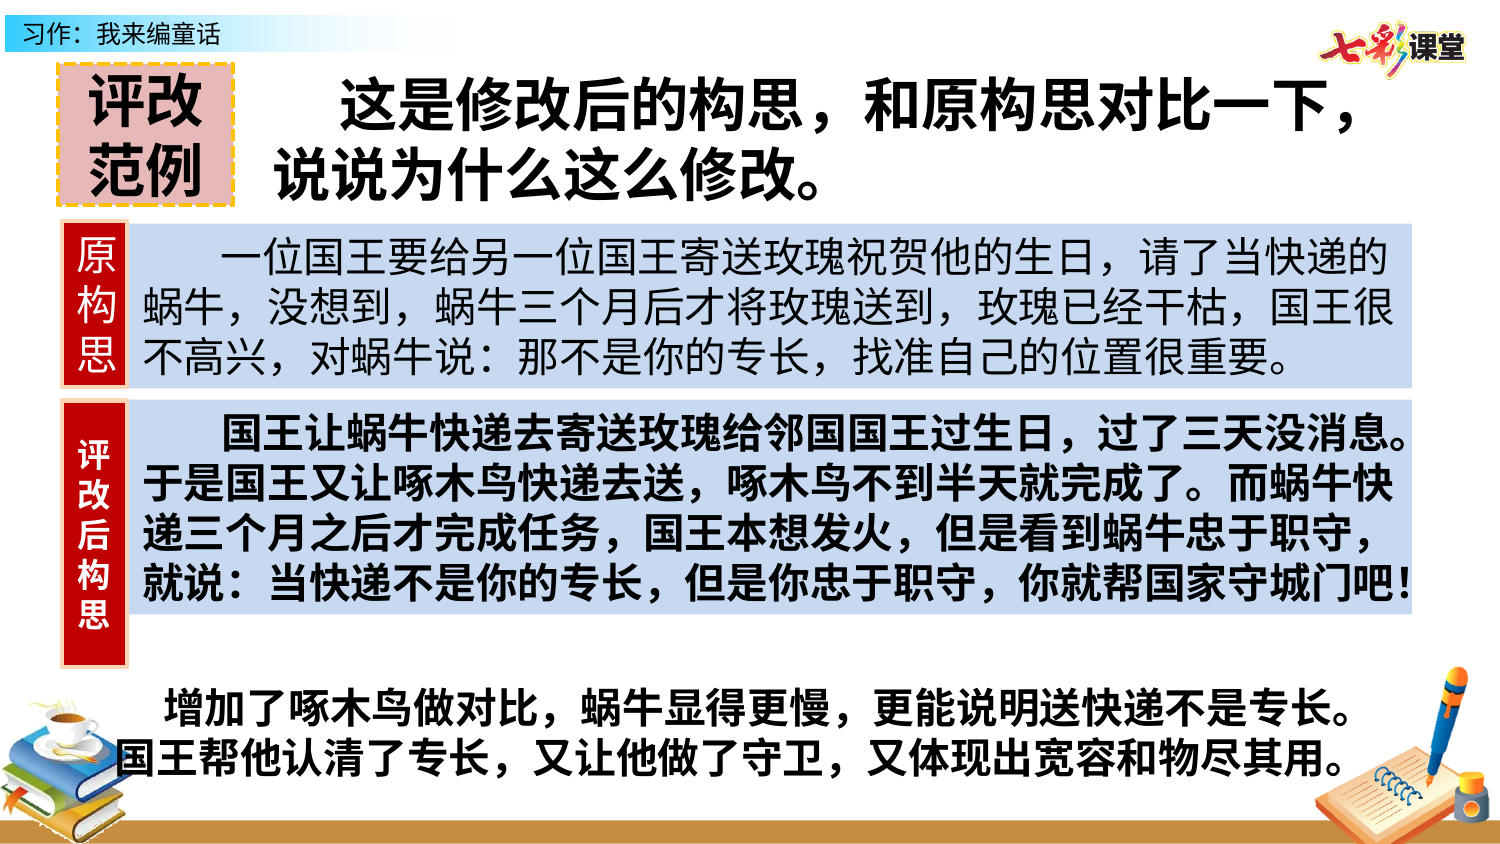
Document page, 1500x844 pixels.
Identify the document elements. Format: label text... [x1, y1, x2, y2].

picture [1303, 652, 1500, 844]
text_box 评改后构思 [60, 398, 129, 669]
text_box 评改范例 [56, 62, 235, 207]
picture [0, 700, 146, 844]
text_box 这是修改后的构思，和原构思对比一下，说说为什么这么修改。 [257, 60, 1405, 216]
text_box 一位国王要给另一位国王寄送玫瑰祝贺他的生日，请了当快递的蜗牛，没想到，蜗牛三个月后才将玫瑰送到，玫瑰已经干枯，国王很不高兴，对蜗牛说：那不是你的专长，找准自己的位置很重要。 [129, 223, 1412, 389]
text_box 国王让蜗牛快递去寄送玫瑰给邻国国王过生日，过了三天没消息。于是国王又让啄木鸟快递去送，啄木鸟不到半天就完成了。而蜗牛快递三个月之后才完成任务，国王本想发火，但是看到蜗牛忠于职守，就说：当快递不是你的专长，但是你忠于职守，你就帮国家守城门吧！ [129, 399, 1412, 615]
picture [1316, 20, 1468, 80]
text_box 增加了啄木鸟做对比，蜗牛显得更慢，更能说明送快递不是专长。国王帮他认清了专长，又让他做了守卫，又体现出宽容和物尽其用。 [100, 674, 1424, 790]
text_box 原构思 [60, 219, 129, 389]
